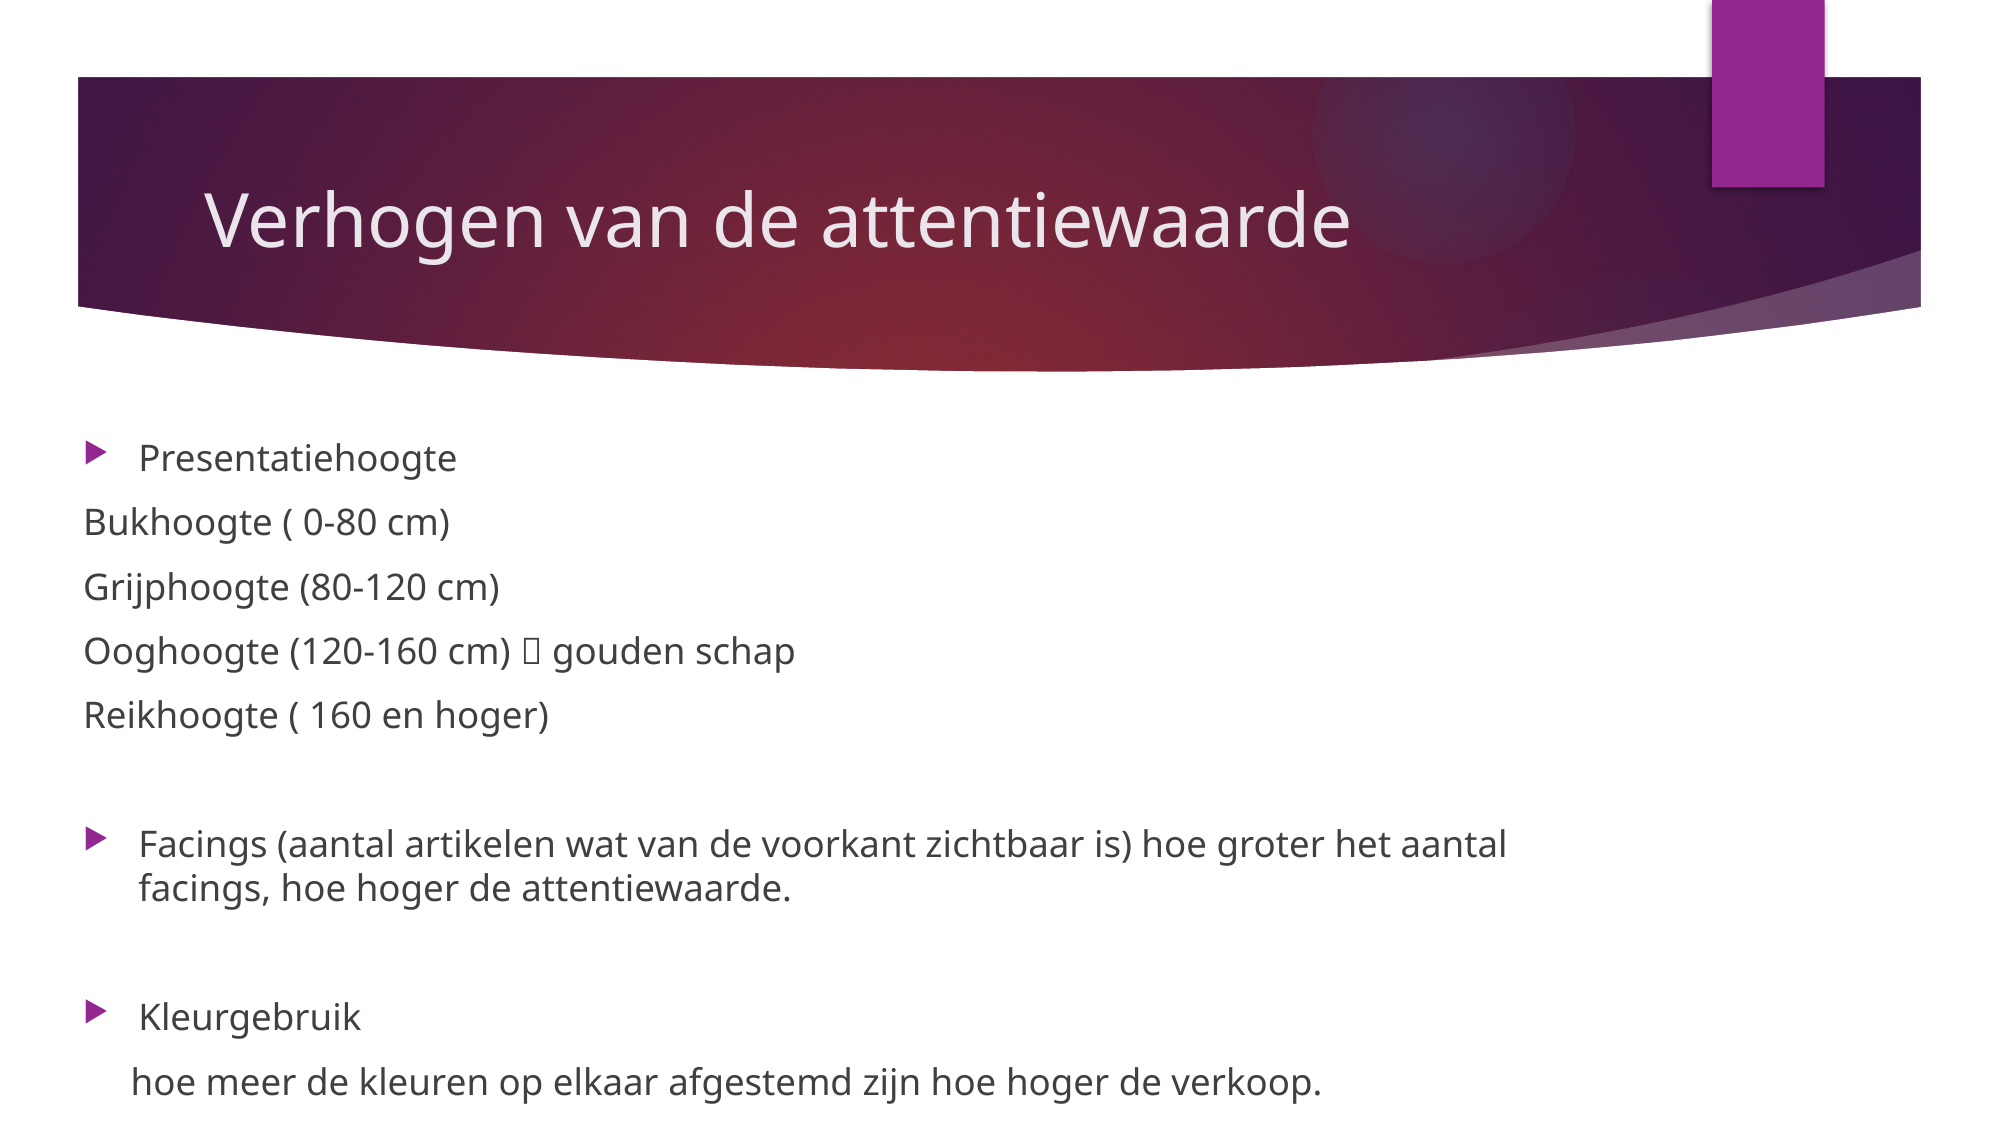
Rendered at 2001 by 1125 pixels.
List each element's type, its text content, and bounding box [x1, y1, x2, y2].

title Verhogen van de attentiewaarde [189, 159, 1627, 276]
list Presentatiehoogte Bukhoogte ( 0-80 cm) Grijphoogte (80-120 cm) Ooghoogte (120-160 cm)  gouden schap Reikhoogte ( 160 en hoger) Facings (aantal artikelen wat van de voorkant zichtbaar is) hoe groter het aantal facings, hoe hoger de attentiewaarde. Kleurgebruik hoe meer de kleuren op elkaar afgestemd zijn hoe hoger de verkoop. [68, 427, 1638, 1112]
